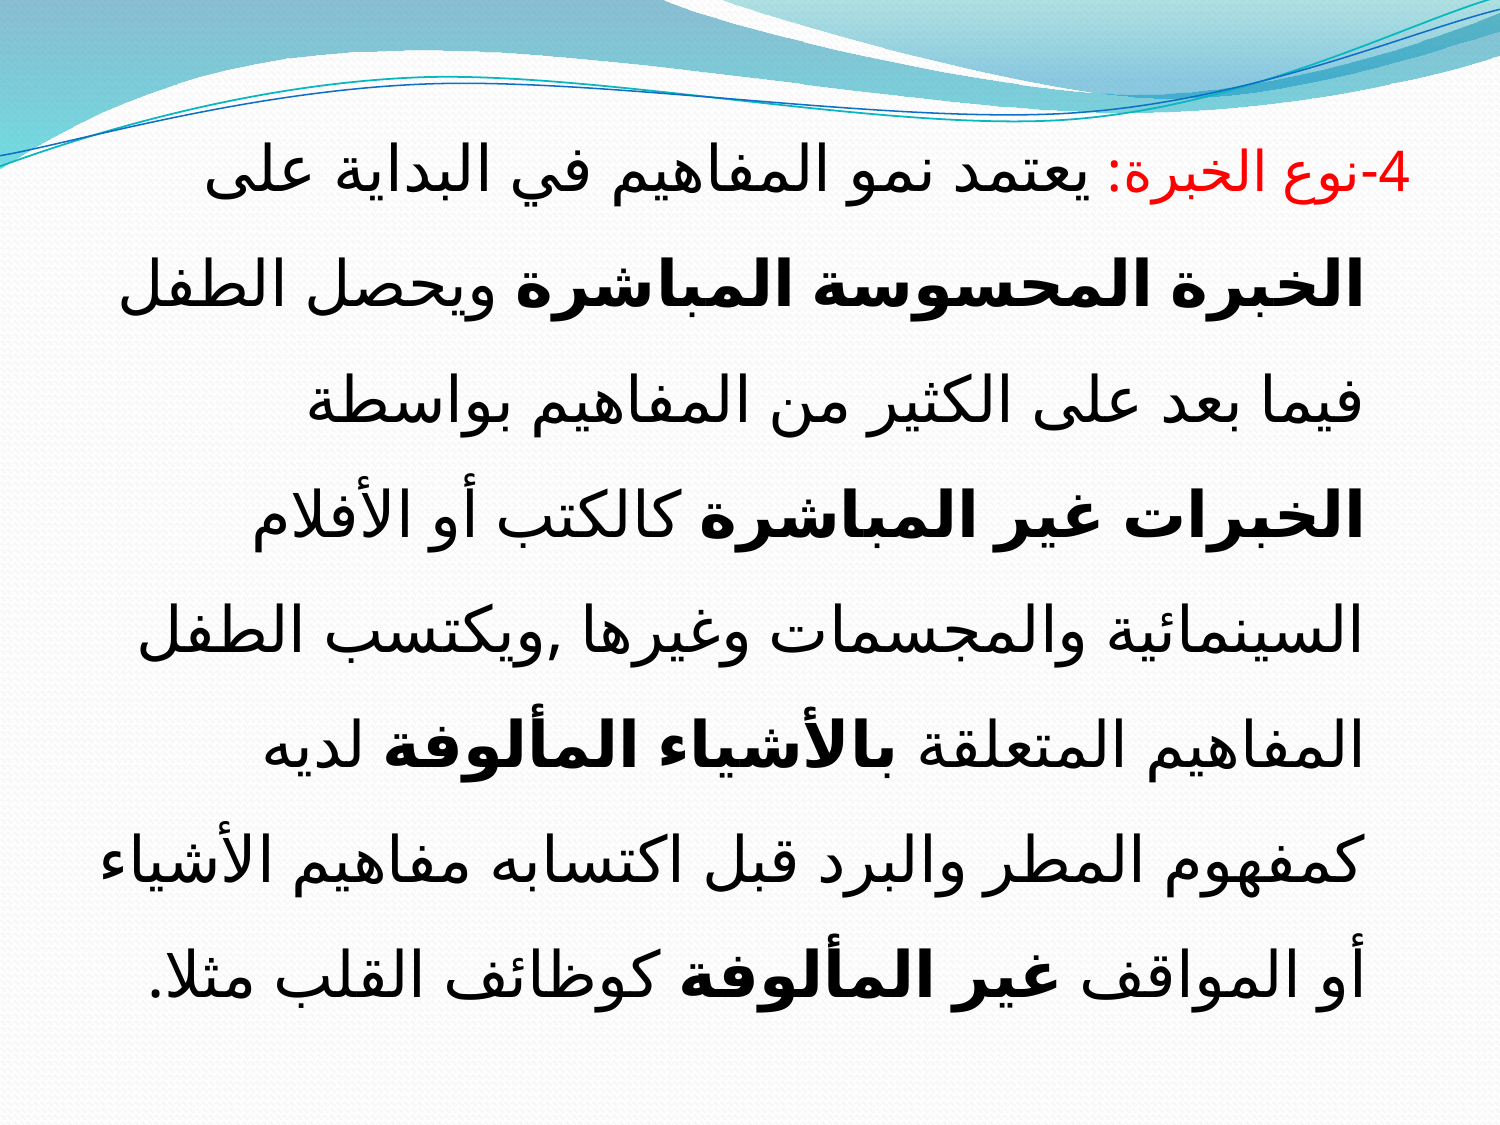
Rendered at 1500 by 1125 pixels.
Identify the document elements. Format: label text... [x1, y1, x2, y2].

list 4-نوع الخبرة: يعتمد نمو المفاهيم في البداية على الخبرة المحسوسة المباشرة ويحصل الطفل فيما بعد على الكثير من المفاهيم بواسطة الخبرات غير المباشرة كالكتب أو الأفلام السينمائية والمجسمات وغيرها ,ويكتسب الطفل المفاهيم المتعلقة بالأشياء المألوفة لديه كمفهوم المطر والبرد قبل اكتسابه مفاهيم الأشياء أو المواقف غير المألوفة كوظائف القلب مثلا. [75, 82, 1425, 1106]
